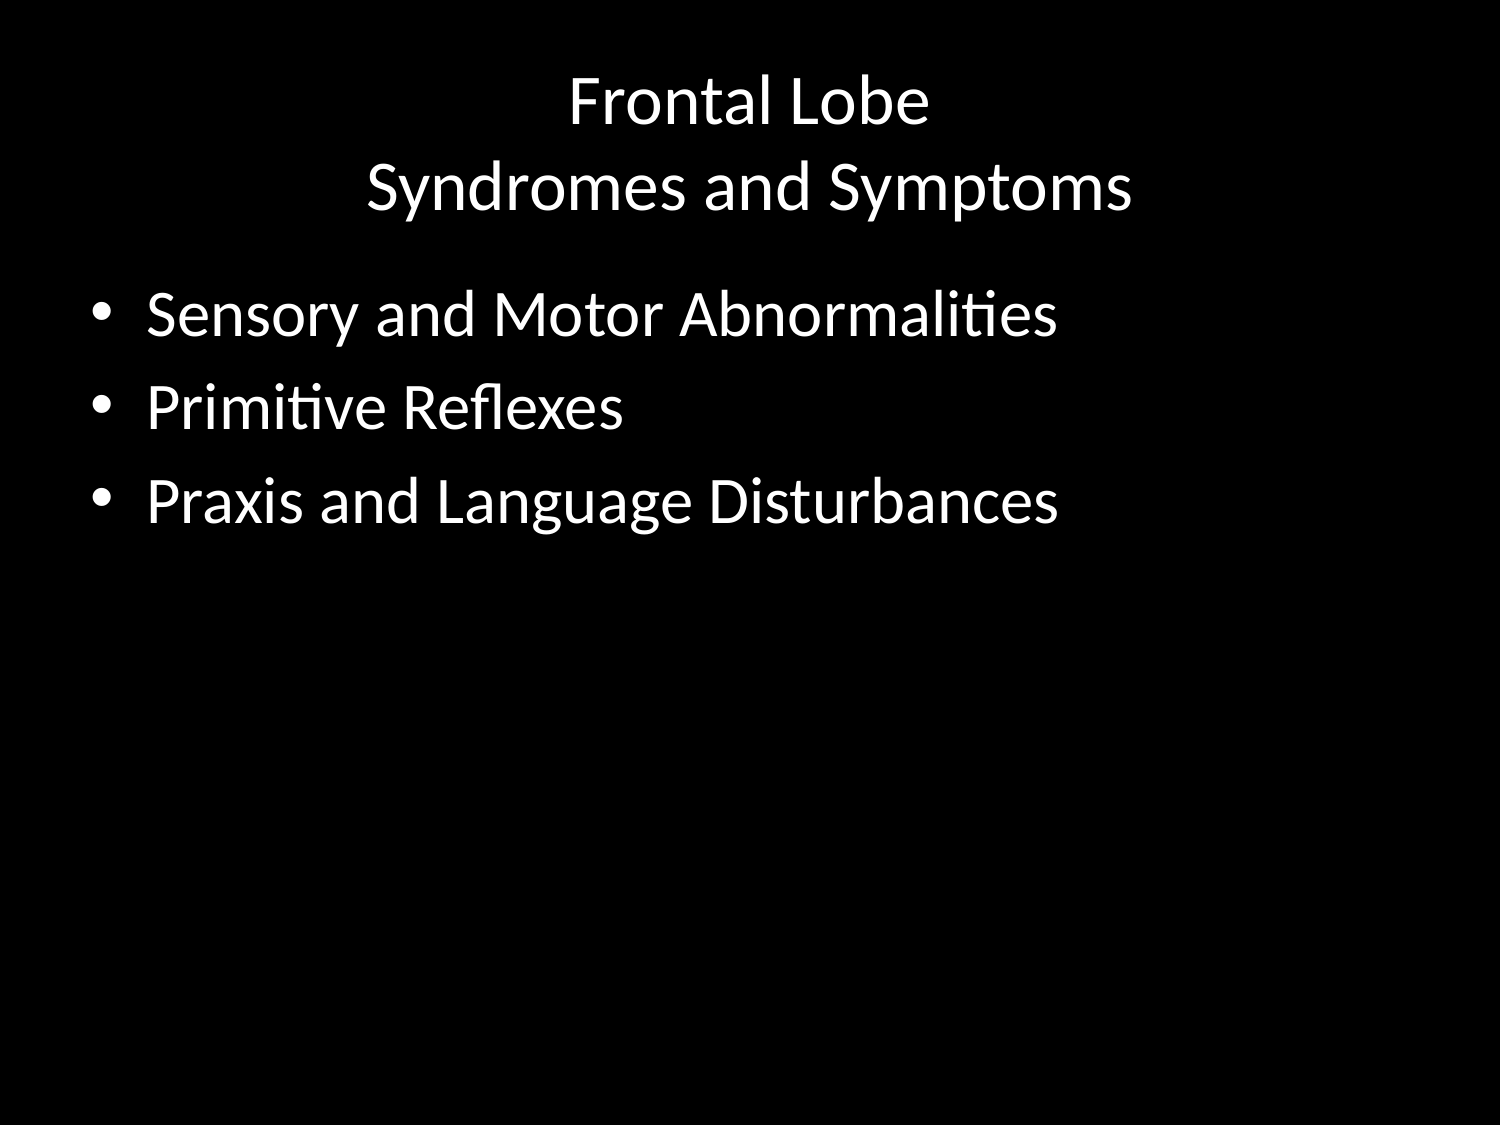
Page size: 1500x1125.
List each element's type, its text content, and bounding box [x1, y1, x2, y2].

list Sensory and Motor Abnormalities Primitive Reflexes Praxis and Language Disturbances [75, 262, 1425, 1005]
title Frontal Lobe Syndromes and Symptoms [75, 45, 1425, 233]
